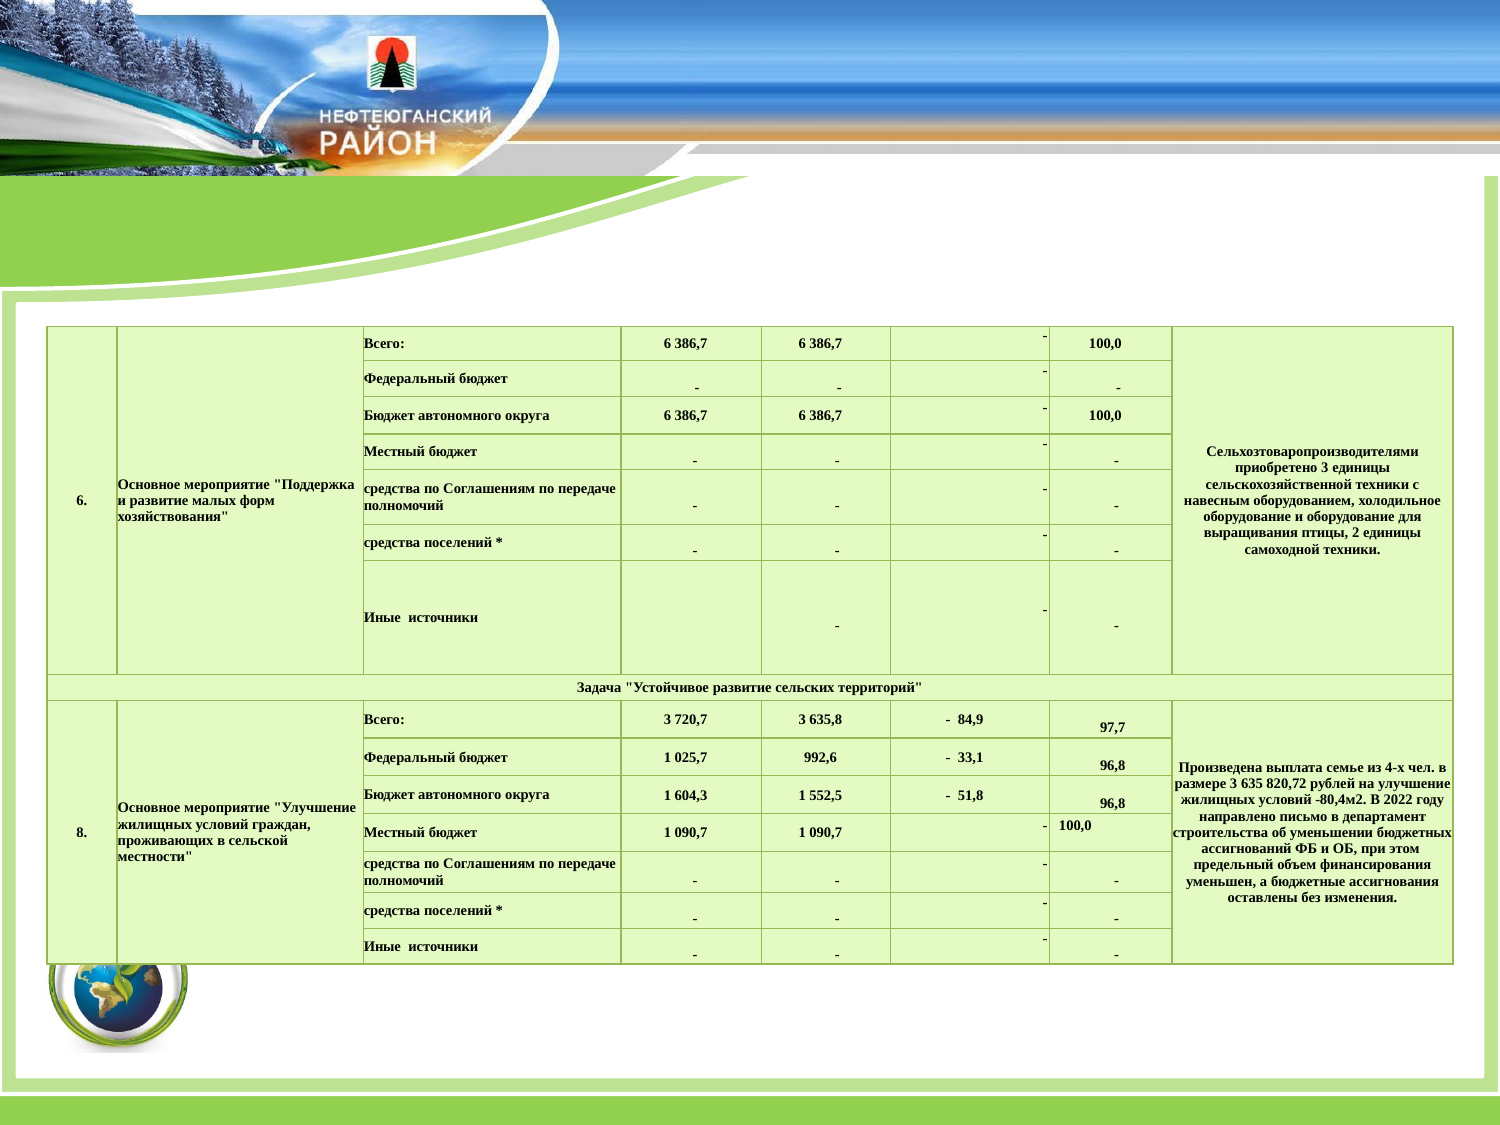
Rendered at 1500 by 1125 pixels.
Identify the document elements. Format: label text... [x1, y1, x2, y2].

table_cell - [762, 361, 890, 396]
table_cell - [891, 893, 1049, 928]
table_cell - [891, 525, 1049, 560]
picture [0, 0, 1500, 177]
table_cell Федеральный бюджет [364, 739, 620, 775]
table_cell 1 025,7 [622, 739, 761, 775]
table_cell - [1050, 893, 1171, 928]
table_cell 97,7 [1050, 701, 1171, 737]
table_cell 6 386,7 [622, 397, 761, 433]
table_cell 6 386,7 [762, 397, 890, 433]
table_header - [891, 327, 1049, 360]
table_cell Местный бюджет [364, 435, 620, 469]
table_cell - [622, 435, 761, 469]
table_header Cельхозтоваропроизводителями приобретено 3 единицы сельскохозяйственной техники с навесным оборудованием, холодильное оборудование и оборудование для выращивания птицы, 2 единицы самоходной техники. [1173, 327, 1452, 674]
table_cell средства по Соглашениям по передаче полномочий [364, 470, 620, 524]
table_header Всего: [364, 327, 620, 360]
table_cell Бюджет автономного округа [364, 776, 620, 813]
table_cell - [622, 470, 761, 524]
table_cell 992,6 [762, 739, 890, 775]
picture [41, 869, 195, 1053]
table_header 100,0 [1050, 327, 1171, 360]
table_cell - [1050, 929, 1171, 963]
table_cell - [762, 525, 890, 560]
table_header Основное мероприятие "Поддержка и развитие малых форм хозяйствования" [118, 327, 363, 674]
table_cell 96,8 [1050, 776, 1171, 813]
table_cell Задача "Устойчивое развитие сельских территорий" [48, 675, 1452, 700]
table_cell - [891, 852, 1049, 892]
table_cell - [1050, 361, 1171, 396]
table_cell средства поселений * [364, 893, 620, 928]
table_cell - [891, 470, 1049, 524]
table_cell средства по Соглашениям по передаче полномочий [364, 852, 620, 892]
table_cell Иные источники [364, 561, 620, 674]
table_cell - [762, 435, 890, 469]
table_cell - [891, 561, 1049, 674]
table_cell 1 090,7 [762, 814, 890, 851]
table_cell Федеральный бюджет [364, 361, 620, 396]
table_cell - [891, 435, 1049, 469]
table_cell Основное мероприятие "Улучшение жилищных условий граждан, проживающих в сельской местности" [118, 701, 363, 963]
table_cell Бюджет автономного округа [364, 397, 620, 433]
table_cell - 84,9 [891, 701, 1049, 737]
table_cell - [1050, 435, 1171, 469]
table_header 6 386,7 [762, 327, 890, 360]
table_cell - 33,1 [891, 739, 1049, 775]
table_cell - [891, 814, 1049, 851]
table_cell - [891, 929, 1049, 963]
table_cell 1 604,3 [622, 776, 761, 813]
table_cell - [762, 893, 890, 928]
table_cell - [762, 852, 890, 892]
table_cell [622, 561, 761, 674]
table_cell - [622, 525, 761, 560]
table_cell 8. [48, 701, 116, 963]
table_cell 96,8 [1050, 739, 1171, 775]
table_cell - [622, 893, 761, 928]
table_cell - [622, 929, 761, 963]
table_cell Иные источники [364, 929, 620, 963]
table_cell - [622, 361, 761, 396]
table_cell - [1050, 470, 1171, 524]
table_cell - [622, 852, 761, 892]
table_cell Местный бюджет [364, 814, 620, 851]
table_cell 3 635,8 [762, 701, 890, 737]
table_cell средства поселений * [364, 525, 620, 560]
table_cell 3 720,7 [622, 701, 761, 737]
table_cell 100,0 [1050, 397, 1171, 433]
table_cell - [891, 361, 1049, 396]
table_header 6. [48, 327, 116, 674]
table_cell - [1050, 852, 1171, 892]
table_cell Произведена выплата семье из 4-х чел. в размере 3 635 820,72 рублей на улучшение жилищных условий -80,4м2. В 2022 году направлено письмо в департамент строительства об уменьшении бюджетных ассигнований ФБ и ОБ, при этом предельный объем финансирования уменьшен, а бюджетные ассигнования оставлены без изменения. [1173, 701, 1452, 963]
table_cell - [891, 397, 1049, 433]
table_cell - [762, 470, 890, 524]
table_cell - [1050, 525, 1171, 560]
table_cell 1 090,7 [622, 814, 761, 851]
table_cell Всего: [364, 701, 620, 737]
table_cell - [1050, 561, 1171, 674]
table_cell - [762, 929, 890, 963]
table_cell 1 552,5 [762, 776, 890, 813]
table_cell - 51,8 [891, 776, 1049, 813]
table_header 6 386,7 [622, 327, 761, 360]
table_cell - [762, 561, 890, 674]
table_cell 100,0 [1050, 814, 1171, 851]
